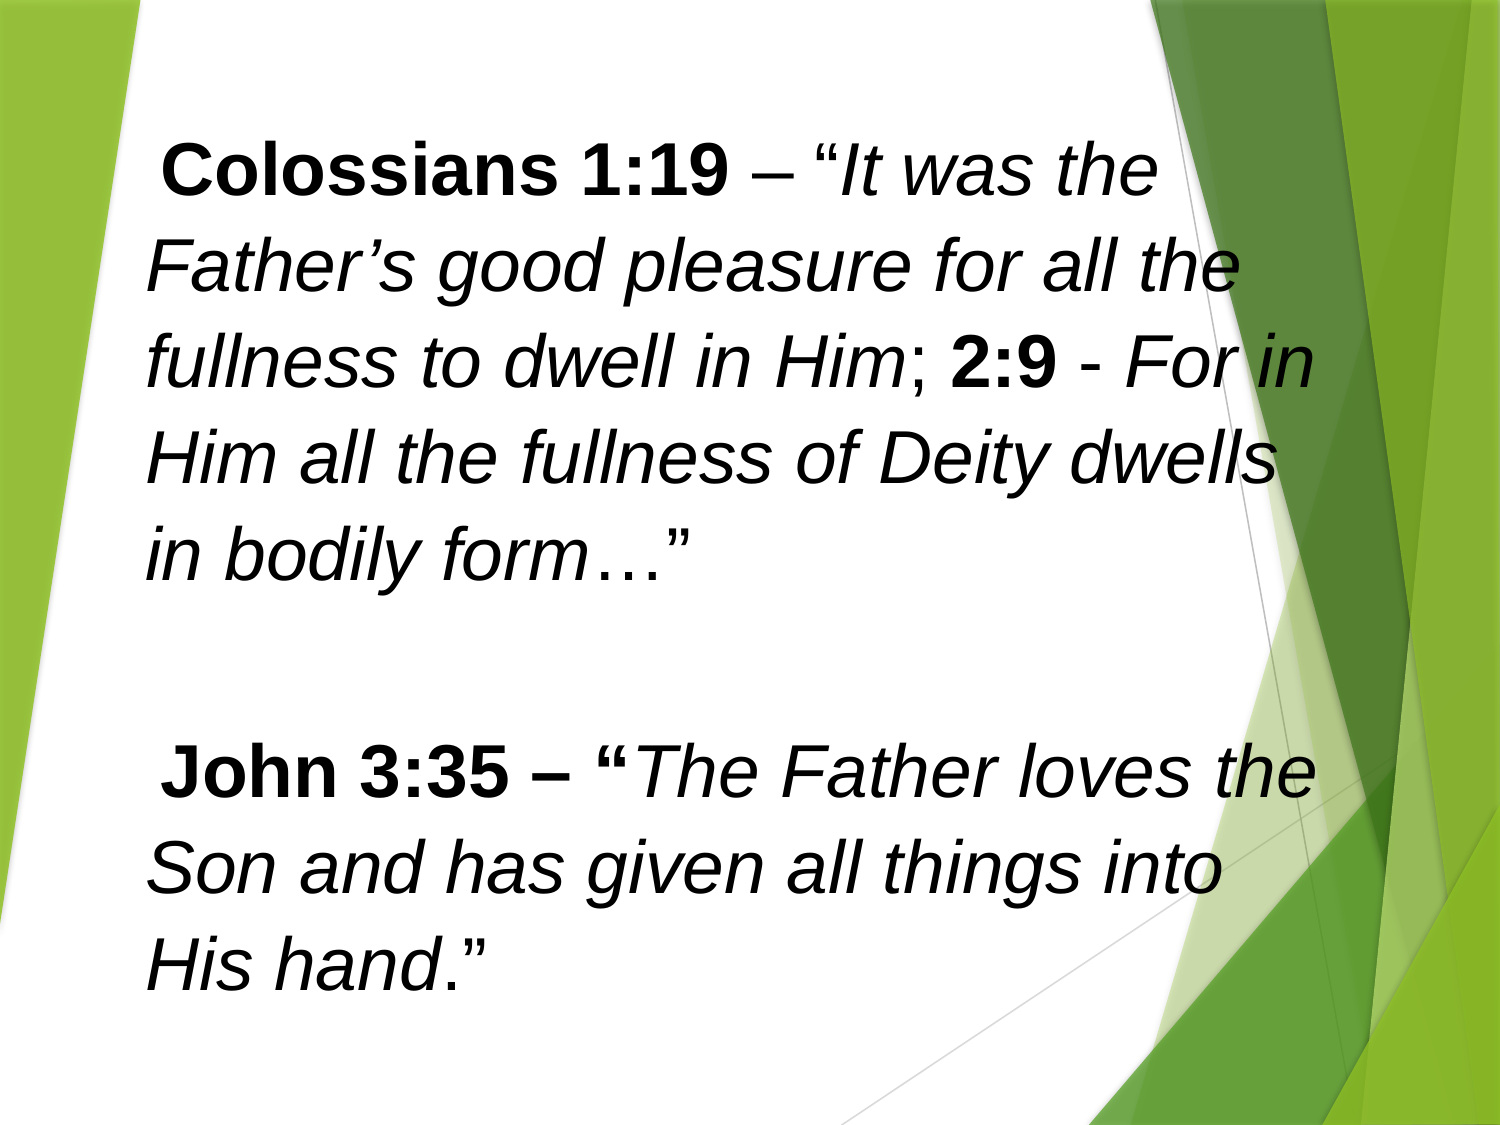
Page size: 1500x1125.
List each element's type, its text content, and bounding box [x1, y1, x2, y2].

text_box Colossians 1:19 – “It was the Father’s good pleasure for all the fullness to dwell in Him; 2:9 - For in Him all the fullness of Deity dwells in bodily form…” John 3:35 – “The Father loves the Son and has given all things into His hand.” [130, 106, 1359, 1013]
